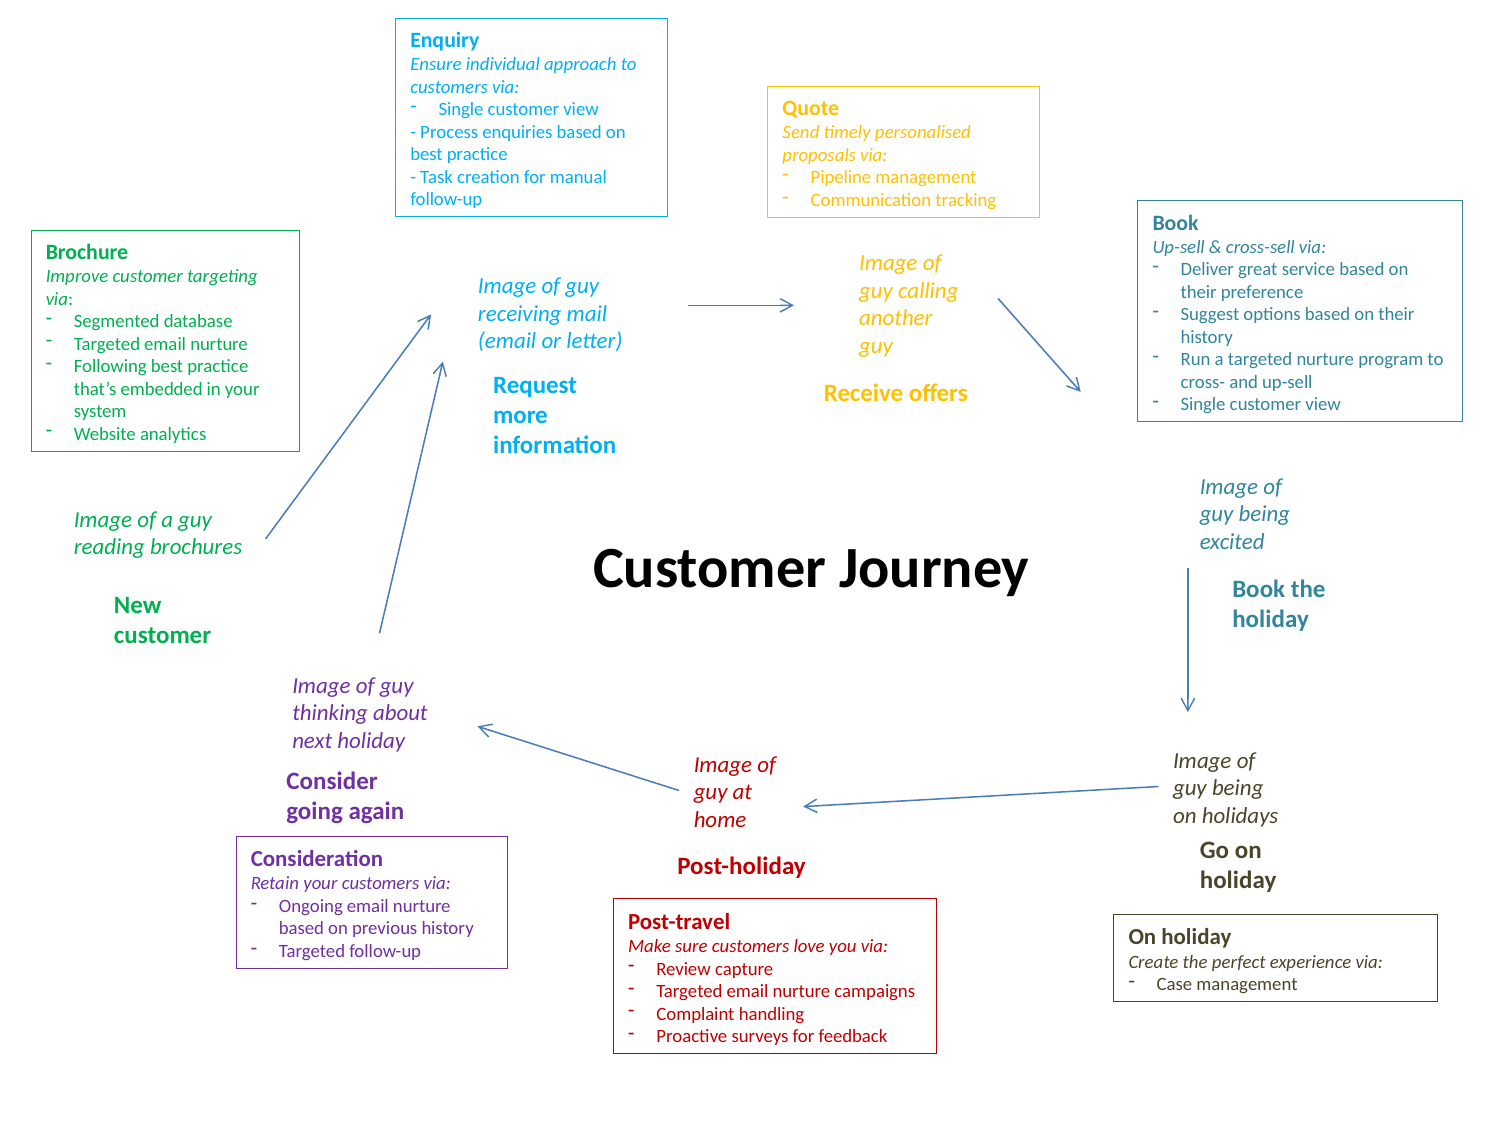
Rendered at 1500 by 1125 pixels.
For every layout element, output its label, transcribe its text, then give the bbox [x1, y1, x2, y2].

text_box New customer [99, 581, 230, 656]
text_box Receive offers [809, 369, 987, 414]
text_box Enquiry Ensure individual approach to customers via: Single customer view - Process enquiries based on best practice - Task creation for manual follow-up [395, 18, 668, 217]
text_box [477, 726, 680, 792]
text_box Post-holiday [662, 842, 828, 887]
text_box Go on holiday [1185, 825, 1351, 901]
text_box Image of guy thinking about next holiday [277, 662, 479, 760]
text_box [379, 361, 444, 634]
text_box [802, 786, 1159, 807]
text_box Quote Send timely personalised proposals via: Pipeline management Communication tracking [767, 86, 1040, 218]
text_box On holiday Create the perfect experience via: Case management [1113, 914, 1438, 1002]
text_box Book Up-sell & cross-sell via: Deliver great service based on their preference Suggest options based on their history Run a targeted nurture program to cross- and up-sell Single customer view [1137, 200, 1463, 422]
text_box Image of guy receiving mail (email or letter) [463, 263, 660, 361]
text_box Image of guy being excited [1185, 464, 1327, 562]
text_box Image of guy being on holidays [1158, 737, 1301, 836]
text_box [997, 298, 1081, 393]
text_box Customer Journey [578, 521, 1046, 607]
text_box Consideration Retain your customers via: Ongoing email nurture based on previous history Targeted follow-up [236, 836, 508, 969]
text_box Book the holiday [1217, 564, 1383, 640]
text_box Image of guy at home [679, 741, 821, 840]
text_box Post-travel Make sure customers love you via: Review capture Targeted email nurture campaigns Complaint handling Proactive surveys for feedback [613, 898, 937, 1054]
text_box Brochure Improve customer targeting via: Segmented database Targeted email nurture Following best practice that’s embedded in your system Website analytics [31, 230, 300, 452]
text_box Image of a guy reading brochures [58, 497, 270, 567]
text_box Consider going again [271, 756, 438, 832]
text_box Request more information [478, 361, 644, 467]
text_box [265, 314, 432, 540]
text_box Image of guy calling another guy [844, 240, 987, 366]
